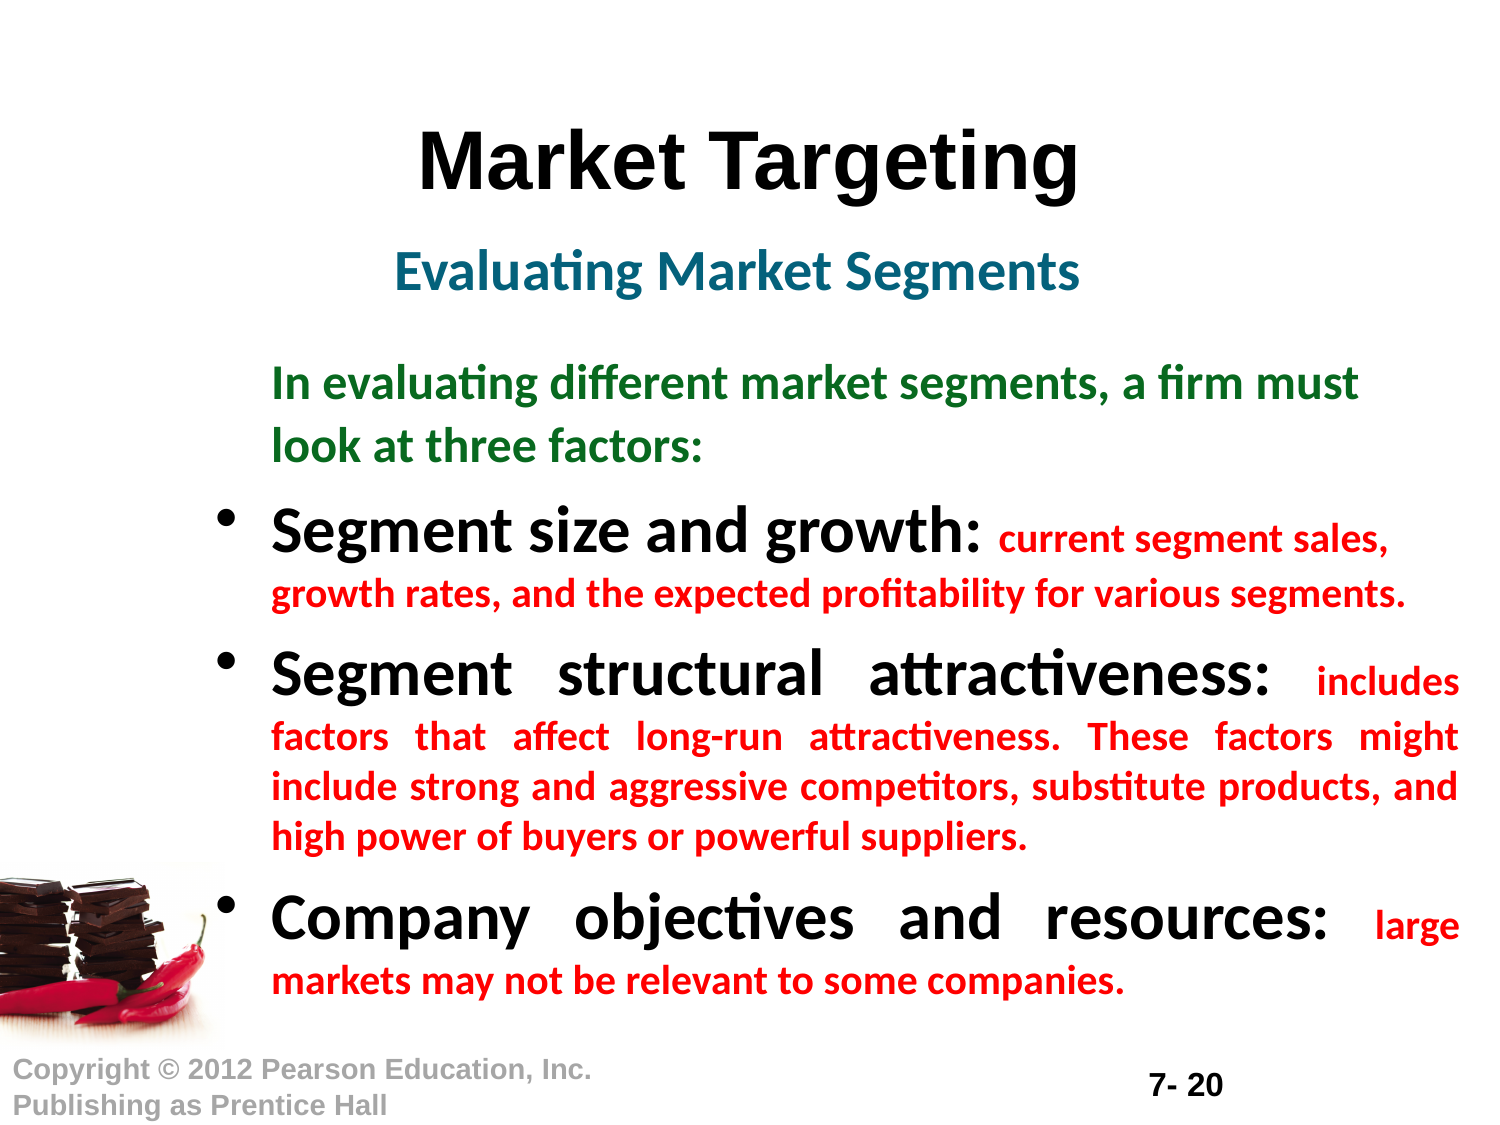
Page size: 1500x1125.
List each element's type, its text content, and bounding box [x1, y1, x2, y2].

list Evaluating Market Segments [149, 224, 1326, 288]
title Market Targeting [112, 37, 1388, 226]
picture [0, 862, 199, 1050]
list In evaluating different market segments, a firm must look at three factors: Segment size and growth: current segment sales, growth rates, and the expected profitability for various segments. Segment structural attractiveness: includes factors that affect long-run attractiveness. These factors might include strong and aggressive competitors, substitute products, and high power of buyers or powerful suppliers. Company objectives and resources: large markets may not be relevant to some companies. [199, 324, 1476, 1051]
